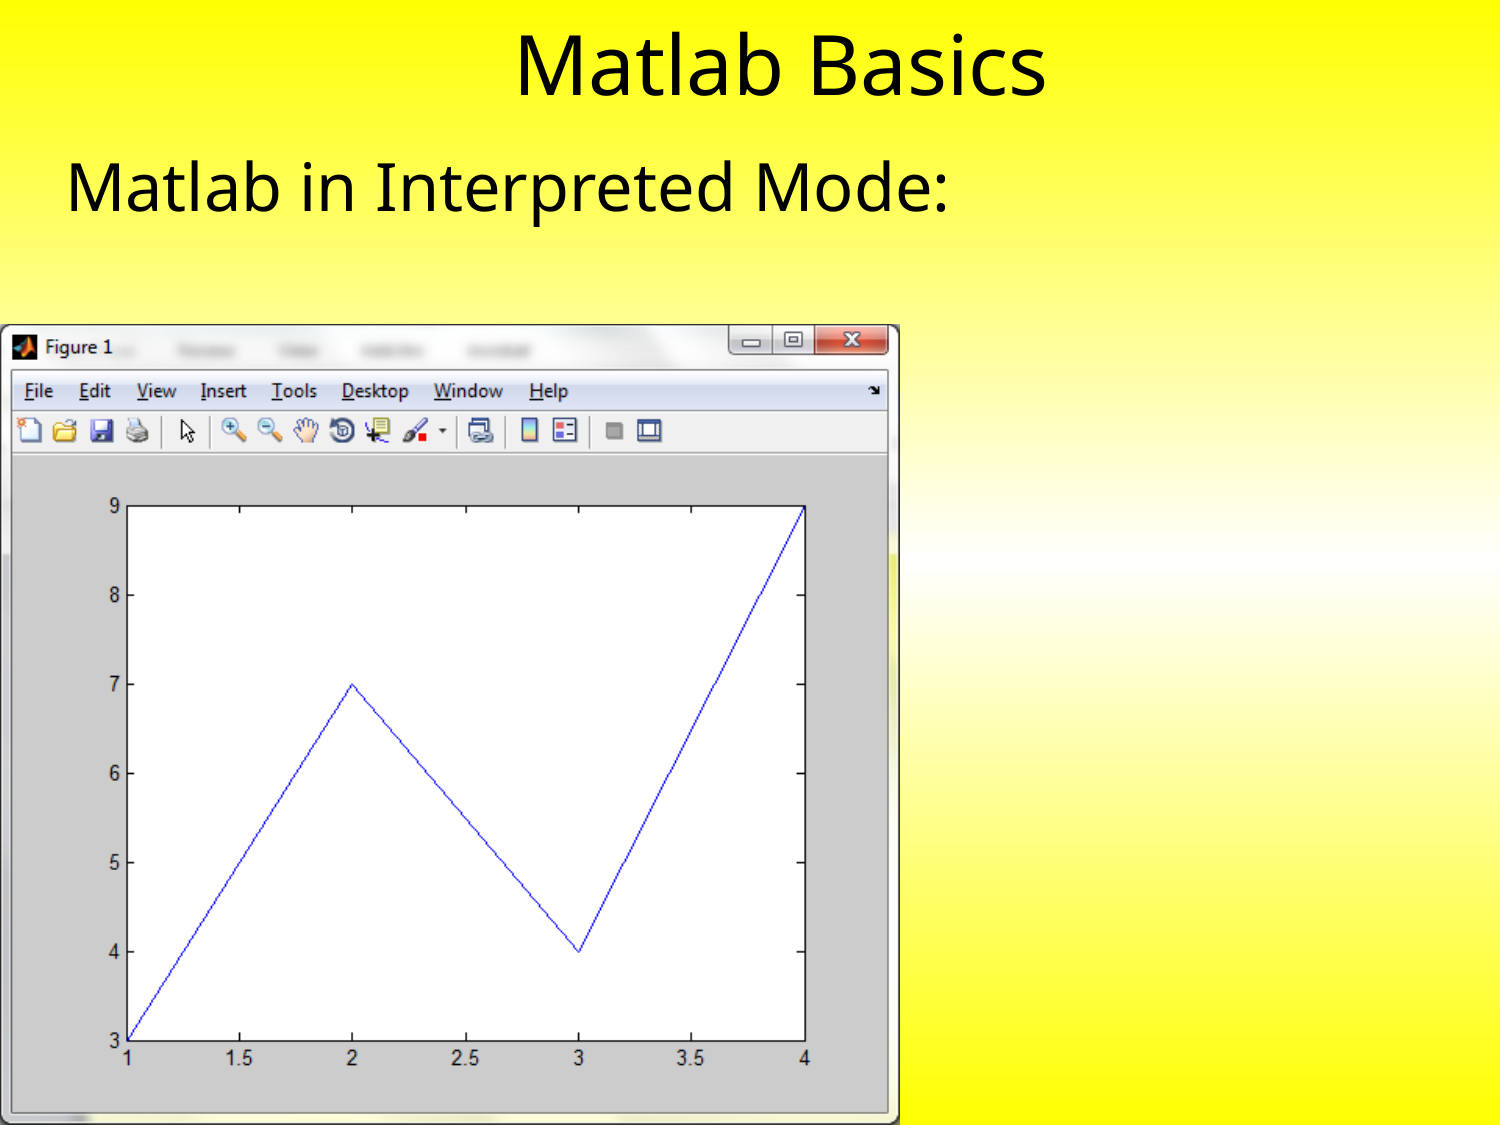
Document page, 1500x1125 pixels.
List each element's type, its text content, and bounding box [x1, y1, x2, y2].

list Matlab in Interpreted Mode: [50, 137, 1463, 1025]
title Matlab Basics [125, 0, 1438, 125]
picture [0, 324, 901, 1125]
